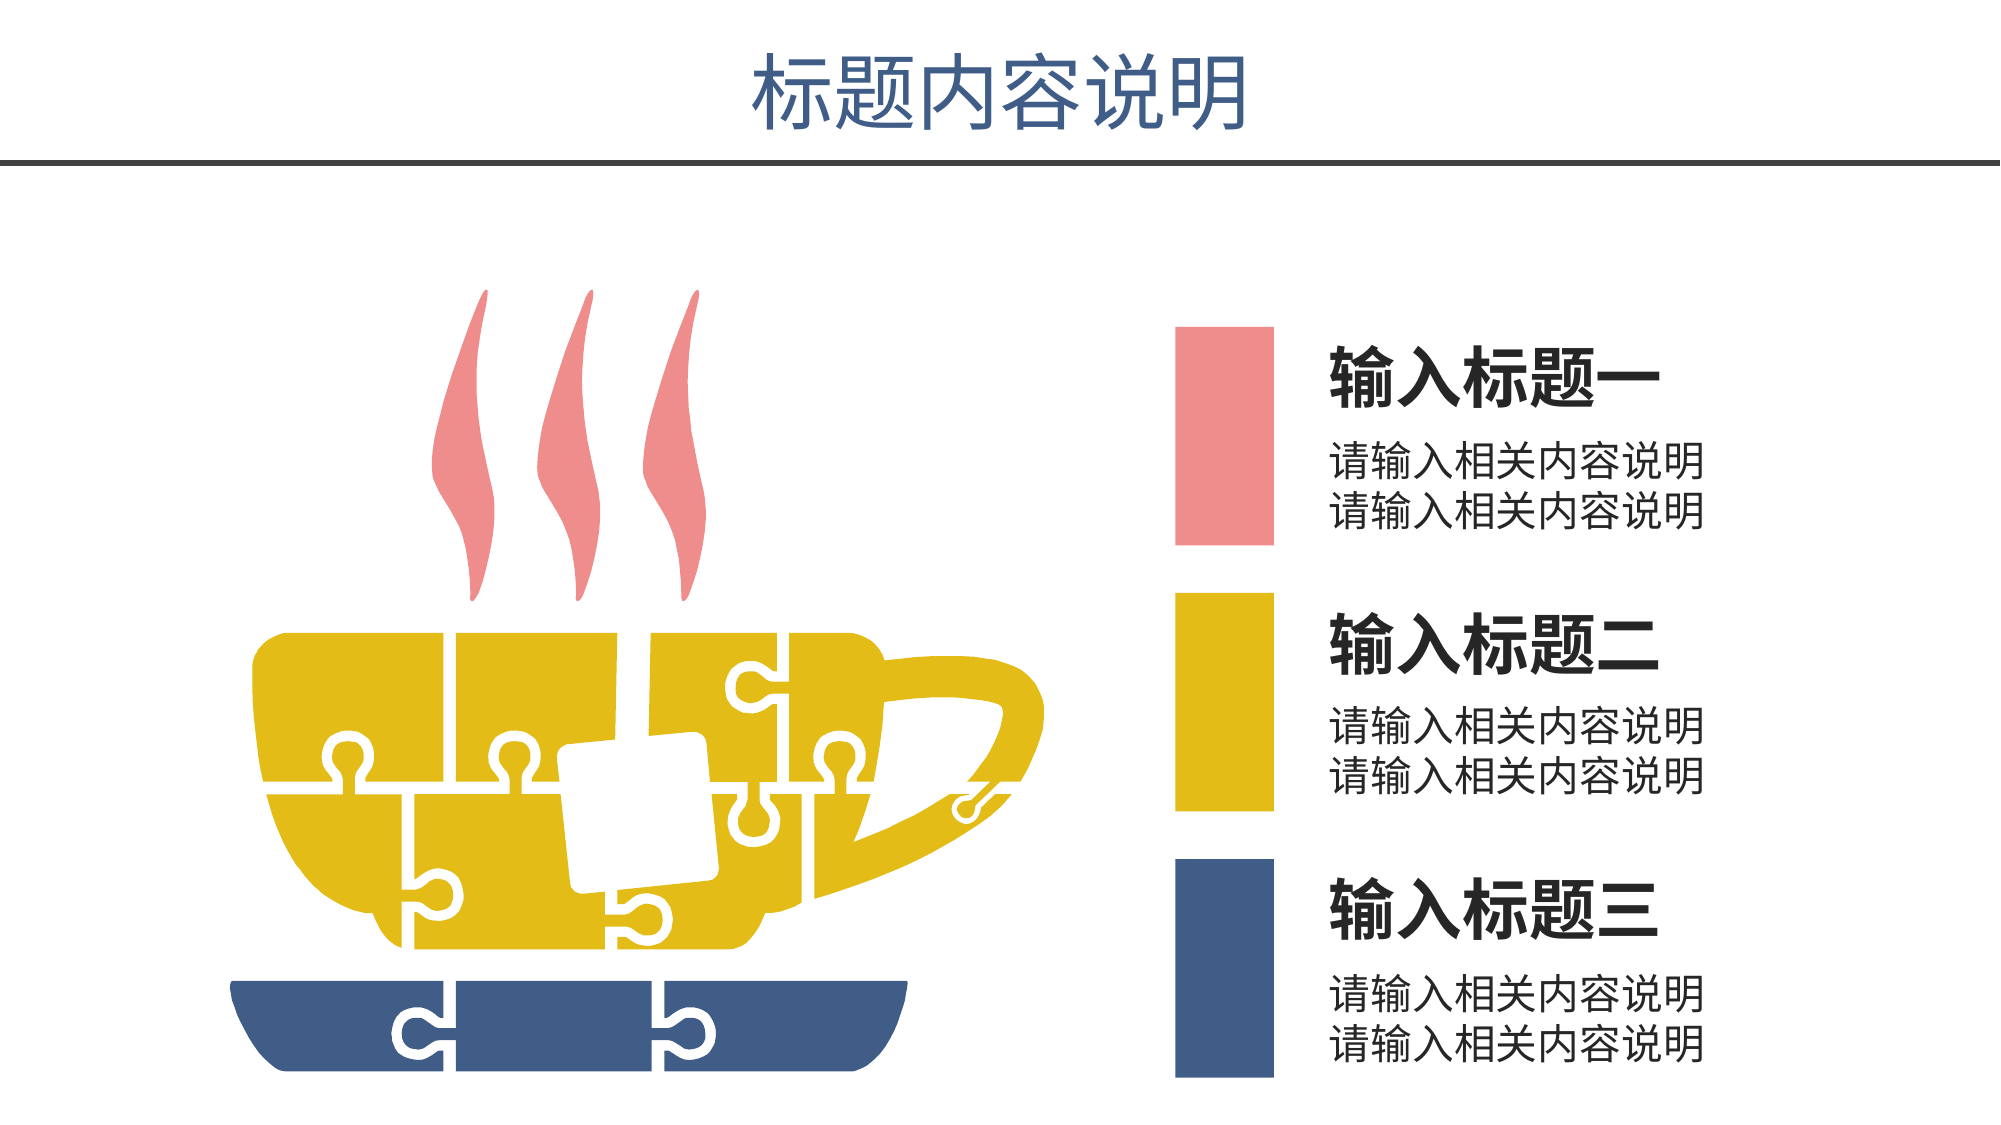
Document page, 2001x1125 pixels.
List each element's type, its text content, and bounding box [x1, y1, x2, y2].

text_box [401, 980, 706, 1072]
text_box [431, 289, 495, 602]
text_box [455, 632, 618, 782]
text_box [648, 632, 777, 837]
text_box [229, 980, 444, 1072]
text_box [266, 741, 454, 948]
text_box [617, 794, 802, 950]
text_box [642, 289, 706, 602]
text_box [252, 632, 444, 782]
text_box [664, 980, 908, 1072]
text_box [1175, 859, 1845, 1078]
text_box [1175, 592, 1845, 812]
text_box [814, 741, 1012, 899]
title 标题内容说明 [137, 39, 1863, 155]
text_box [414, 741, 663, 950]
text_box [537, 289, 601, 602]
text_box [735, 632, 1044, 819]
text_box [1175, 326, 1845, 546]
